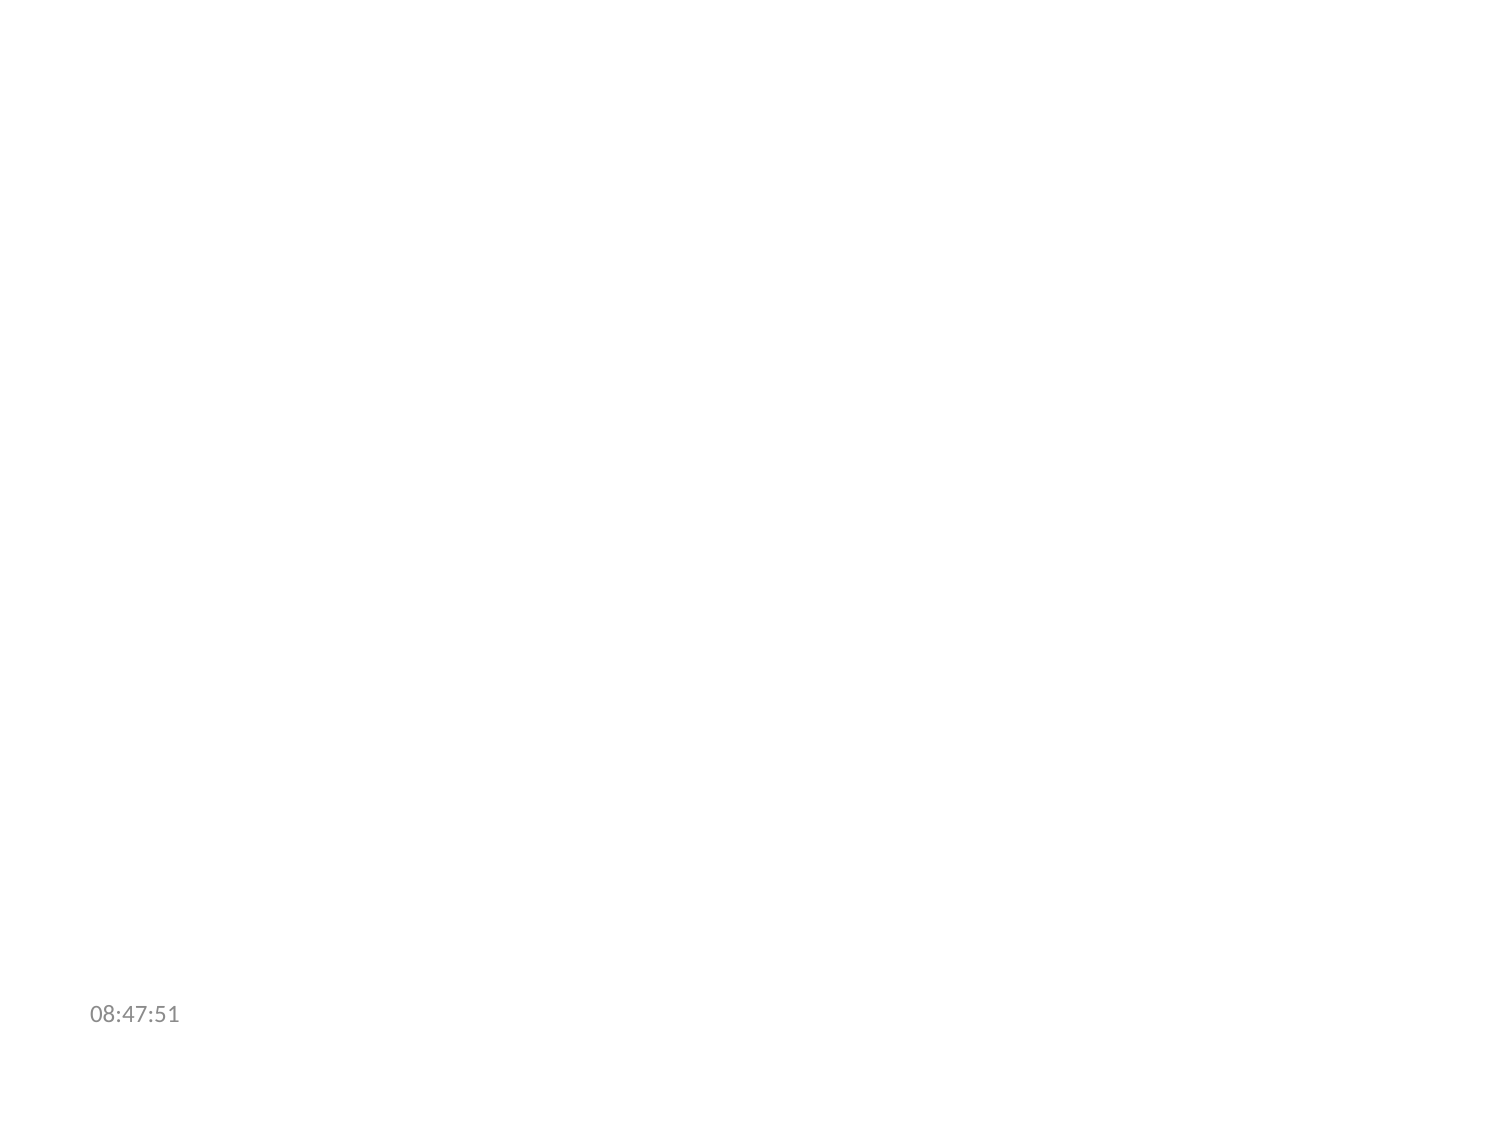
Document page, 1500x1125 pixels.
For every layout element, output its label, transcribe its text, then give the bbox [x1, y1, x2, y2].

text_box 15:35:09 [75, 982, 425, 1043]
